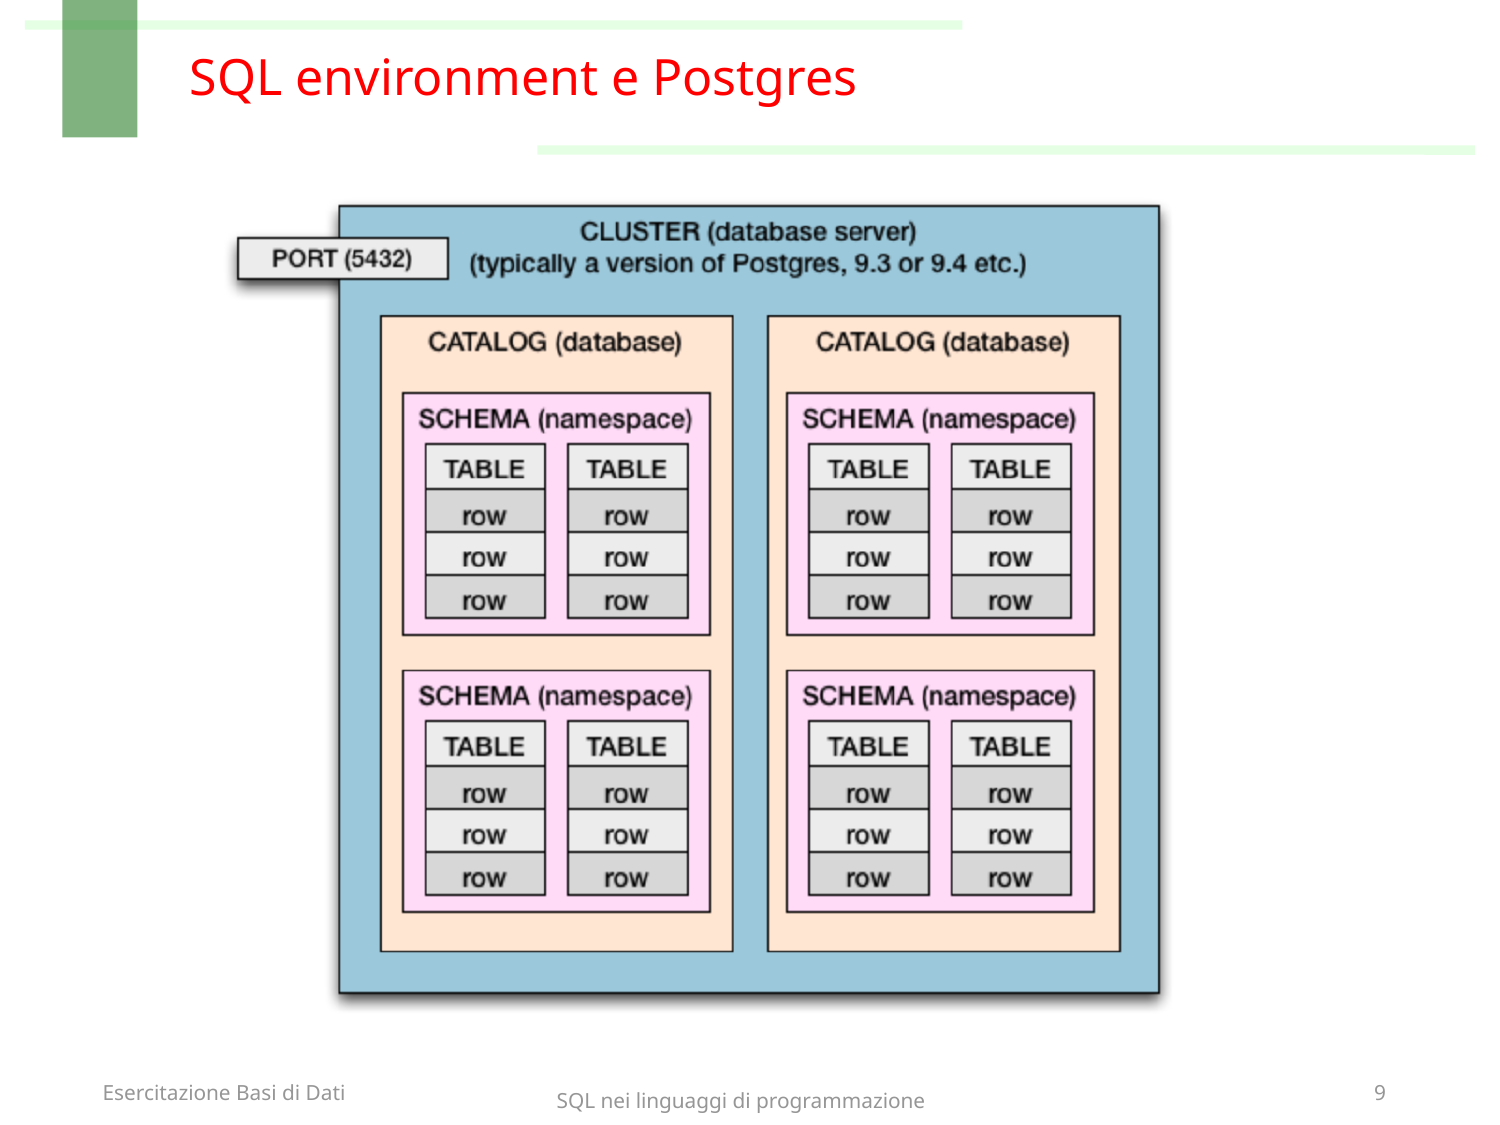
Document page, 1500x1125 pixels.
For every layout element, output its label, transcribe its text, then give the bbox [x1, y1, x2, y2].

footer SQL nei linguaggi di programmazione [425, 1082, 1057, 1120]
picture [207, 167, 1275, 1040]
title SQL environment e Postgres [174, 24, 1425, 125]
